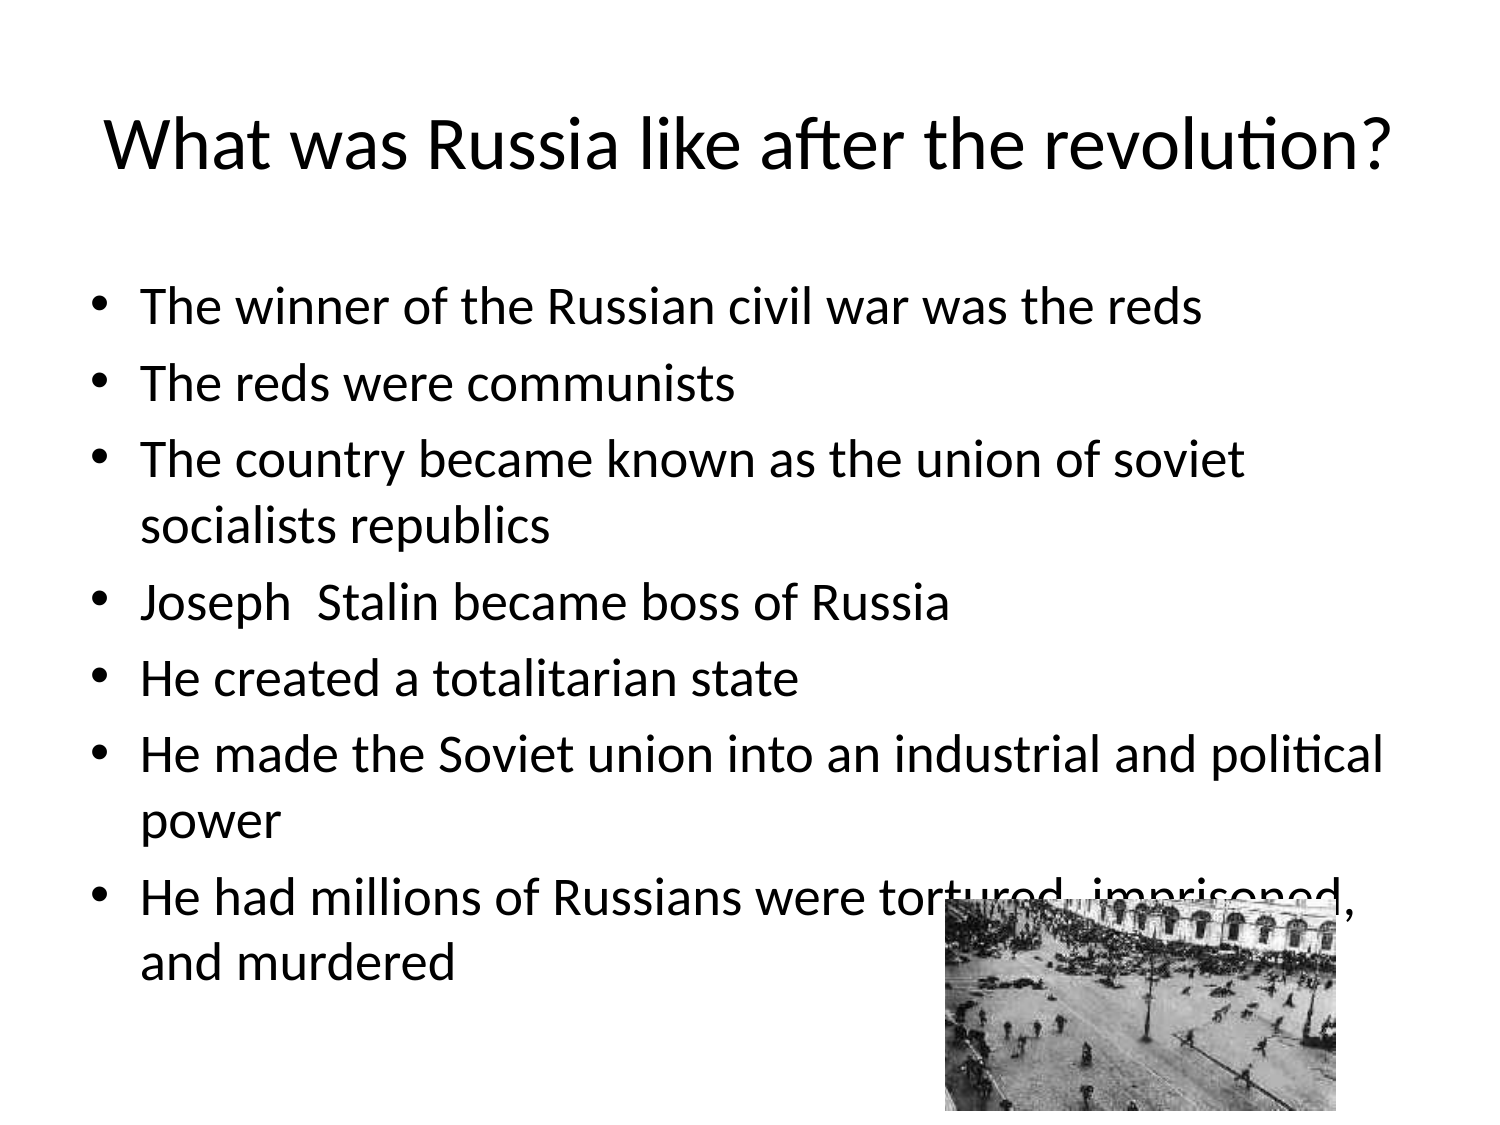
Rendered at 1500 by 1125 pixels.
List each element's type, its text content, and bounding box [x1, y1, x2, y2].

picture [945, 899, 1337, 1112]
title What was Russia like after the revolution? [75, 45, 1425, 233]
list The winner of the Russian civil war was the reds The reds were communists The country became known as the union of soviet socialists republics Joseph Stalin became boss of Russia He created a totalitarian state He made the Soviet union into an industrial and political power He had millions of Russians were tortured, imprisoned, and murdered [75, 262, 1425, 1005]
